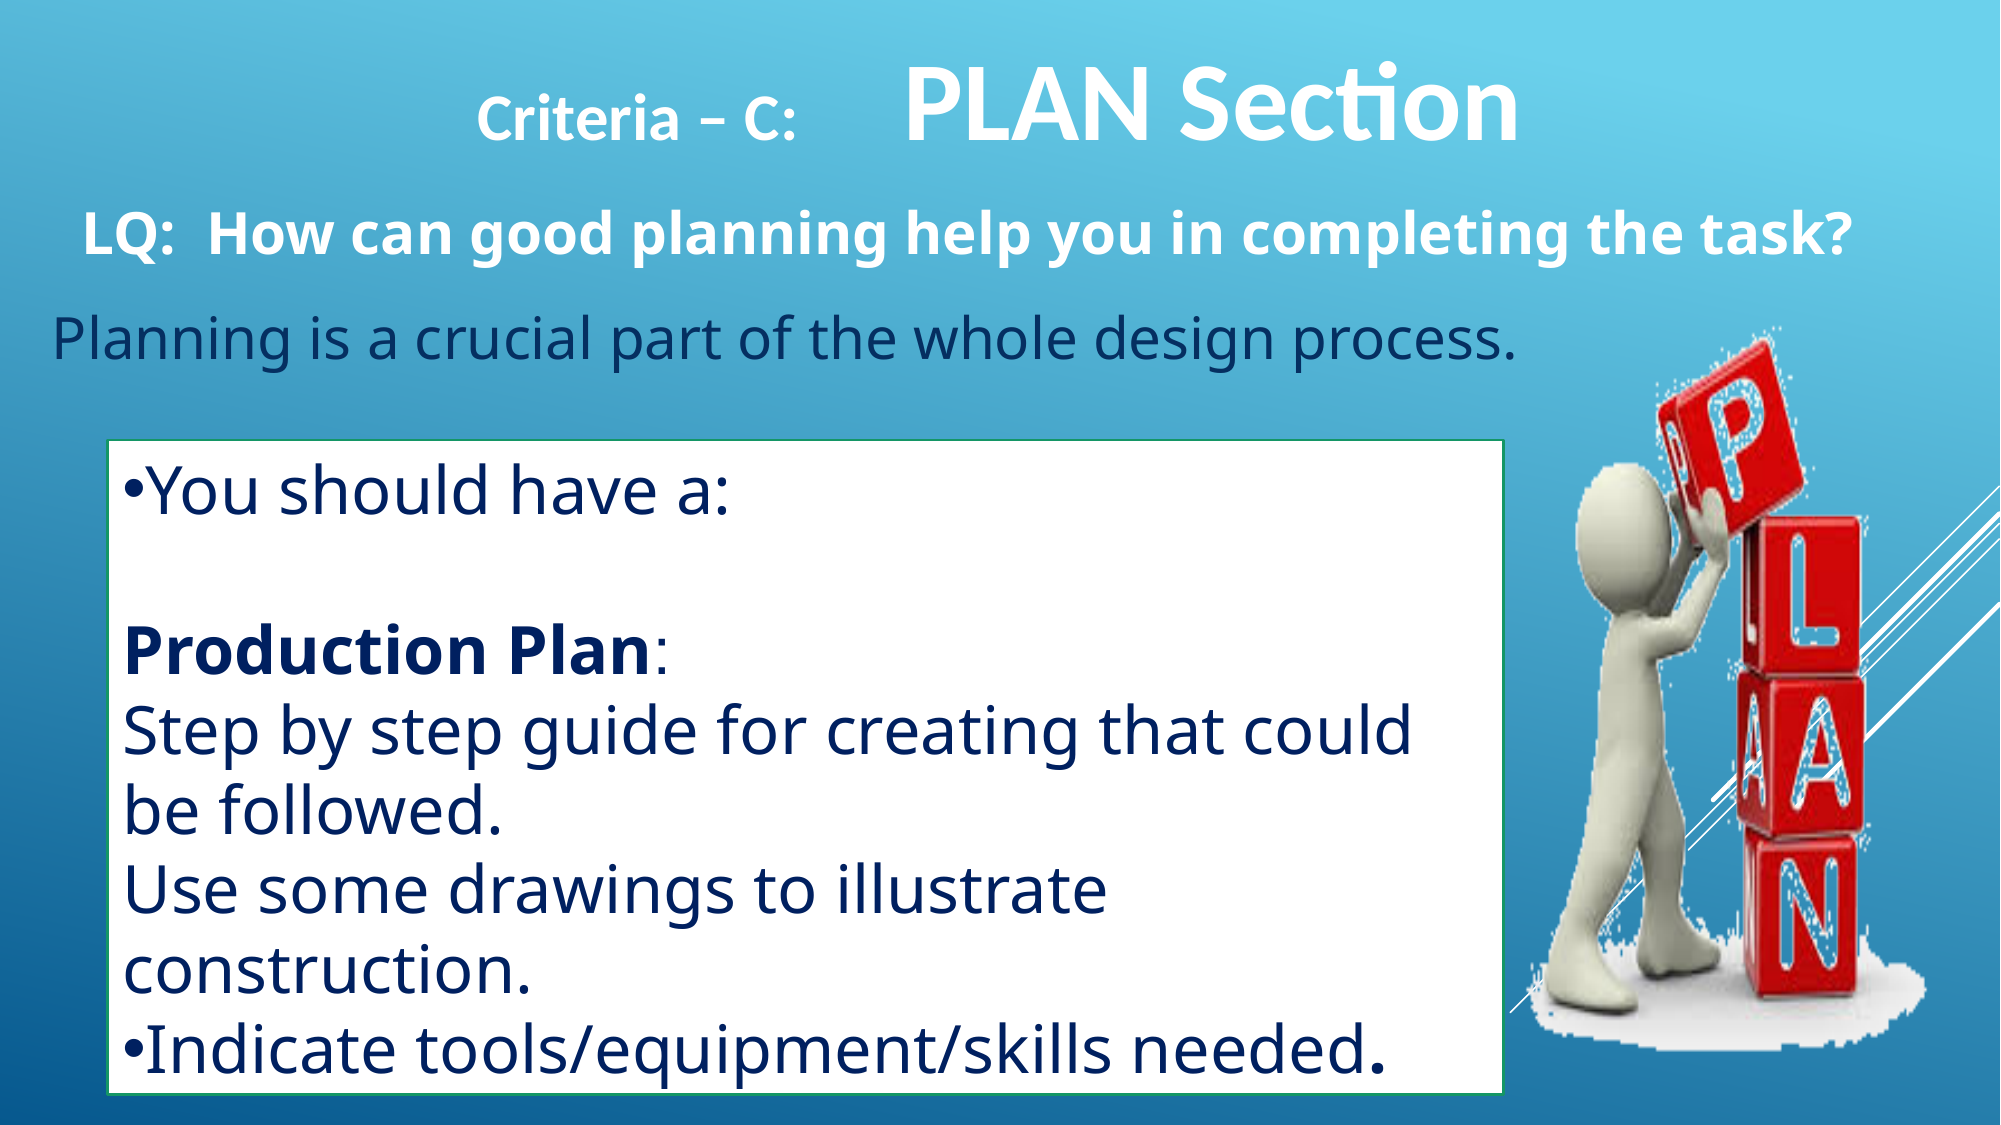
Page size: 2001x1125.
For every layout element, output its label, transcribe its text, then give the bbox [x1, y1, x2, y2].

text_box Criteria – C: PLAN Section [0, 0, 2000, 170]
text_box You should have a: Production Plan: Step by step guide for creating that could be followed. Use some drawings to illustrate construction. Indicate tools/equipment/skills needed. [106, 439, 1505, 1096]
picture [1460, 293, 1963, 1080]
text_box LQ: How can good planning help you in completing the task? [66, 189, 2000, 275]
text_box Planning is a crucial part of the whole design process. [37, 293, 1460, 379]
